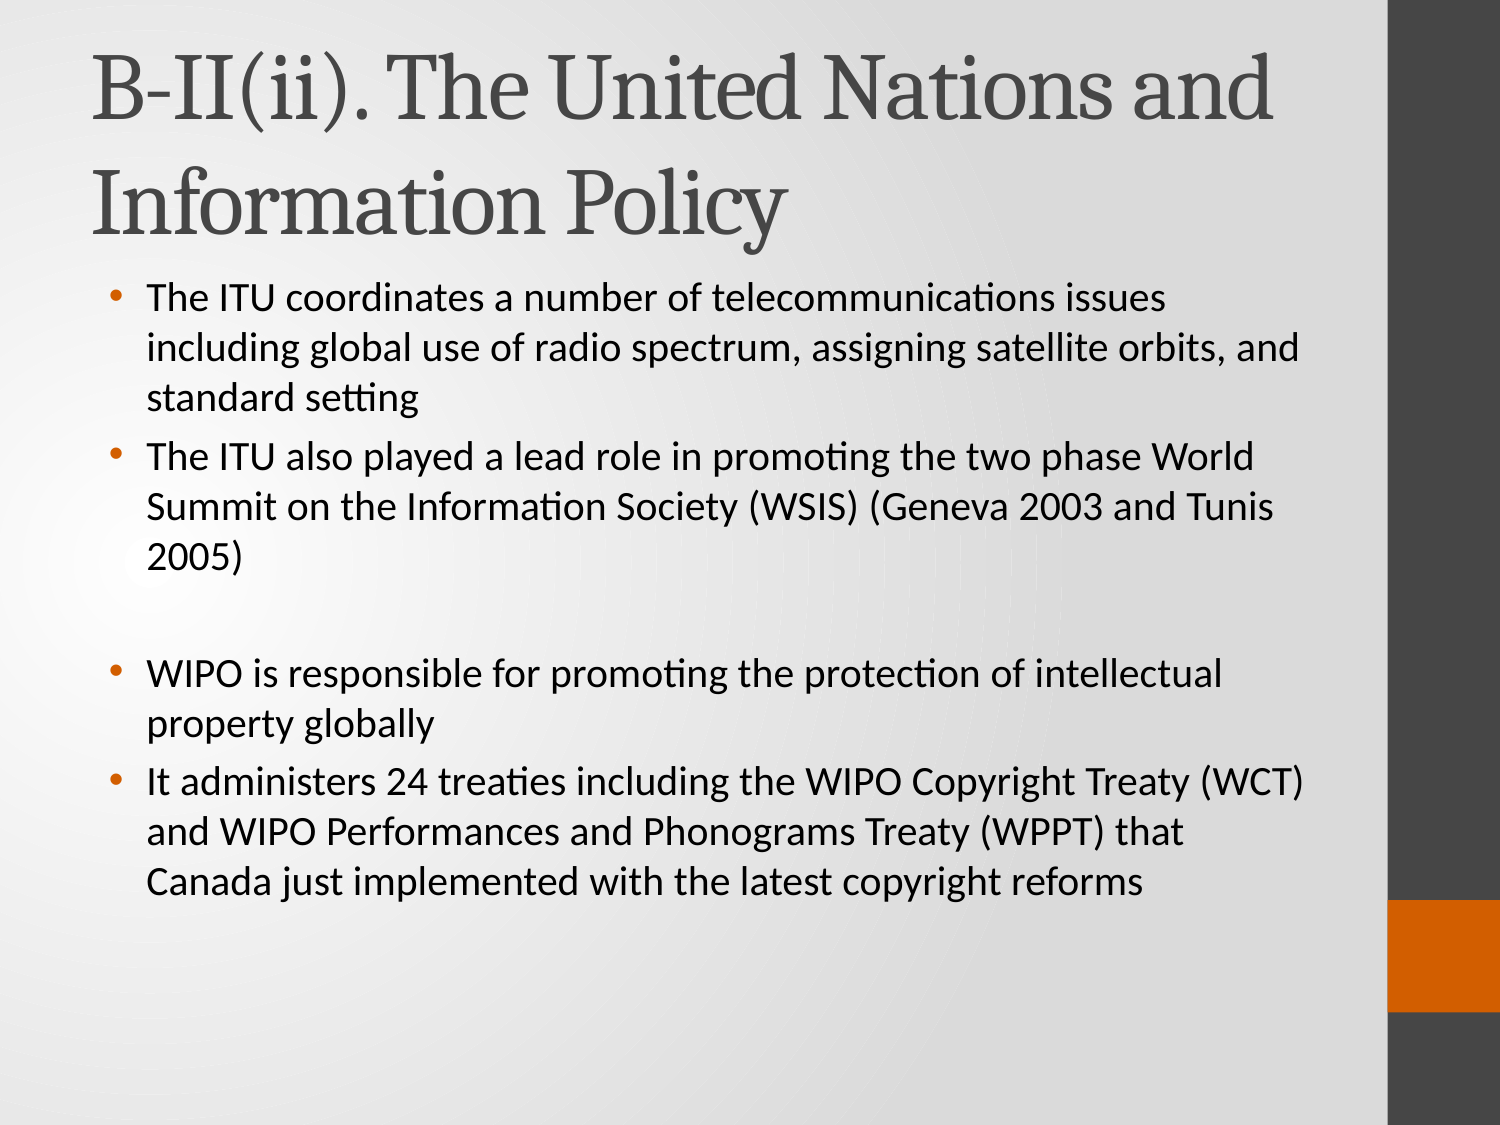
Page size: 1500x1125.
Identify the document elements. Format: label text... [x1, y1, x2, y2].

title B-II(ii). The United Nations and Information Policy [75, 45, 1325, 233]
list The ITU coordinates a number of telecommunications issues including global use of radio spectrum, assigning satellite orbits, and standard setting The ITU also played a lead role in promoting the two phase World Summit on the Information Society (WSIS) (Geneva 2003 and Tunis 2005) WIPO is responsible for promoting the protection of intellectual property globally It administers 24 treaties including the WIPO Copyright Treaty (WCT) and WIPO Performances and Phonograms Treaty (WPPT) that Canada just implemented with the latest copyright reforms [75, 262, 1325, 1050]
